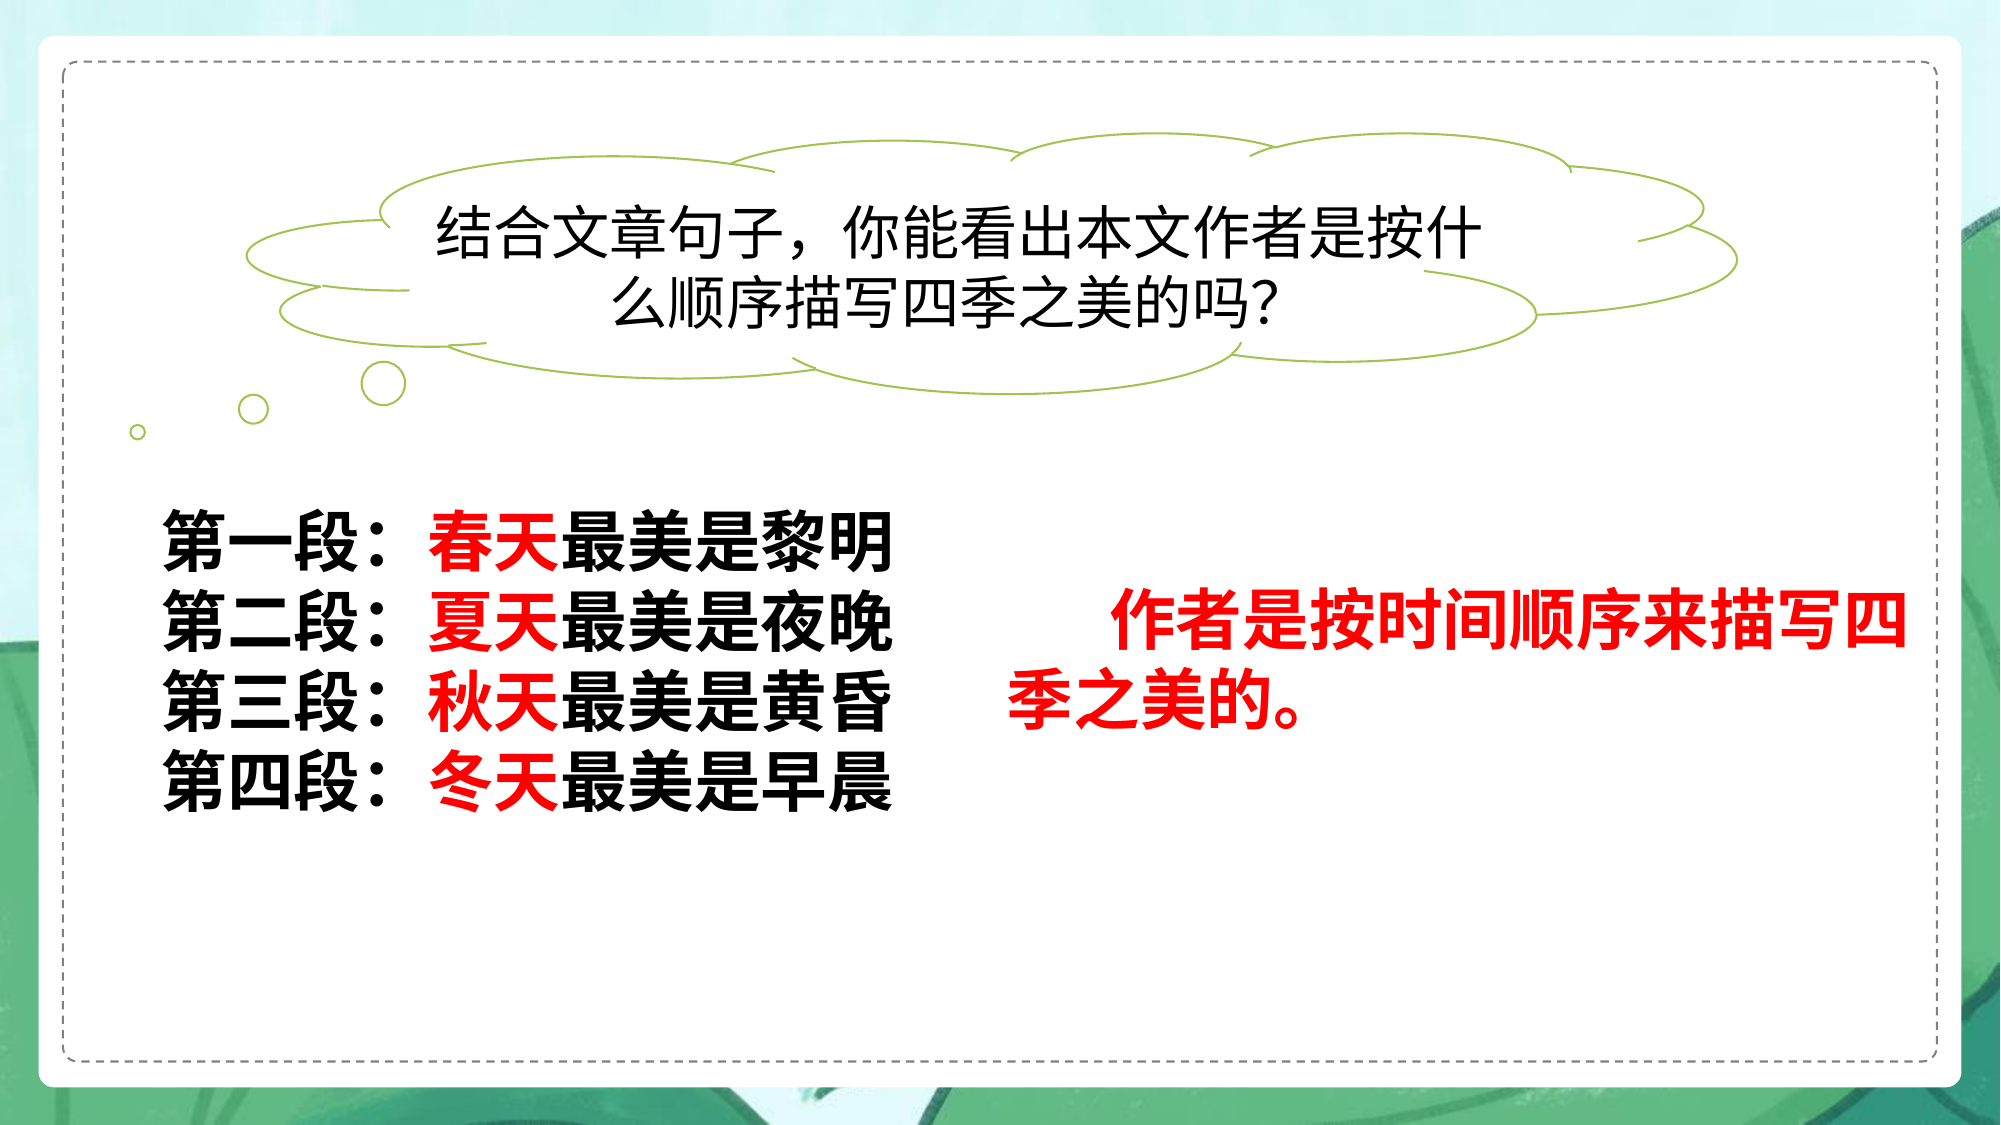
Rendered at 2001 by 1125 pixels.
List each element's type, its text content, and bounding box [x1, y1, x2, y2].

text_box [247, 132, 1737, 394]
text_box 作者是按时间顺序来描写四季之美的。 [587, 492, 1962, 823]
text_box 第一段：春天最美是黎明 第二段：夏天最美是夜晚 第三段：秋天最美是黄昏 第四段：冬天最美是早晨 [145, 492, 948, 908]
picture [0, 0, 2000, 1125]
